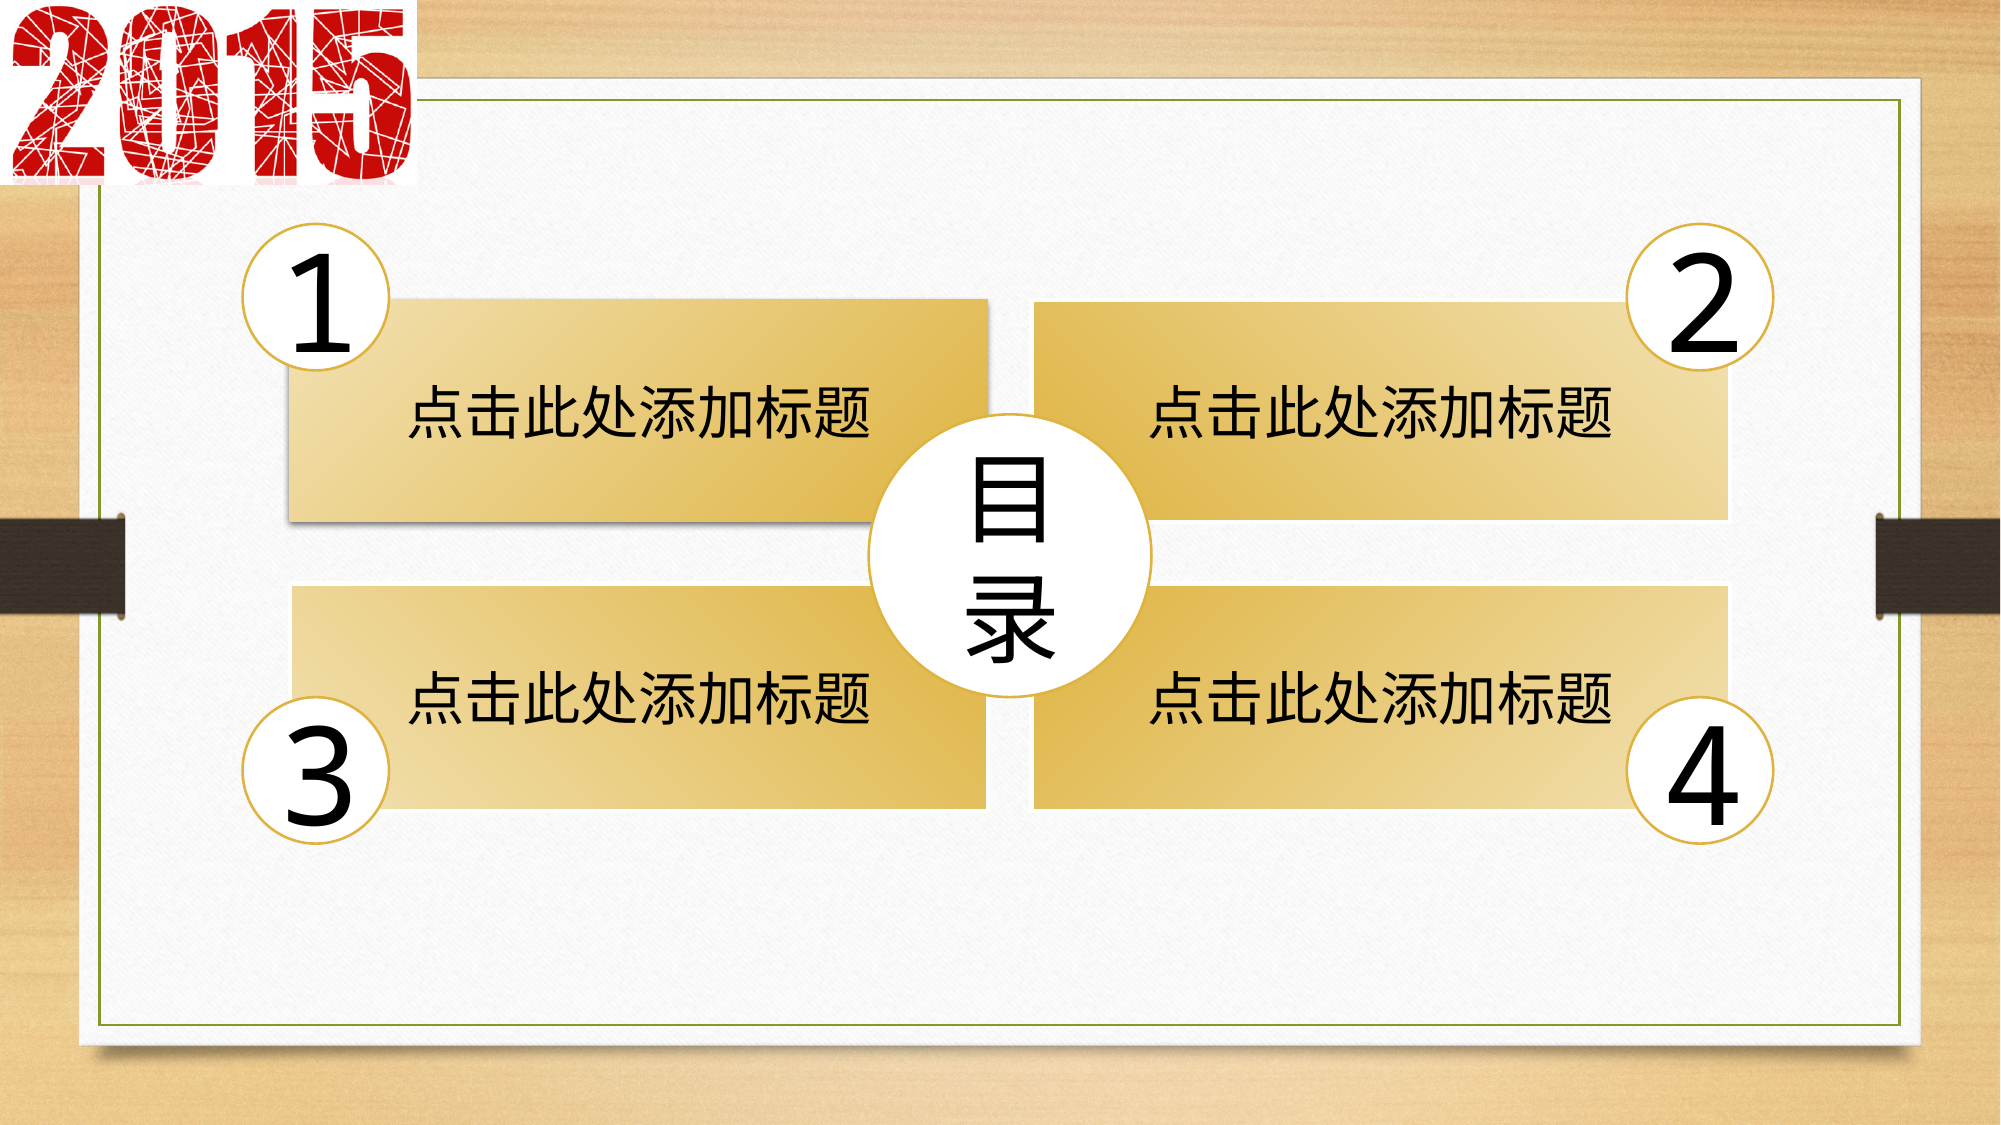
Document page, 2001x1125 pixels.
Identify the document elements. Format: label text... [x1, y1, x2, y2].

text_box 目录 [867, 413, 1153, 699]
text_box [1031, 223, 1774, 523]
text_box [242, 223, 989, 523]
picture [0, 0, 2001, 1125]
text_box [1031, 583, 1774, 844]
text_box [242, 583, 989, 844]
